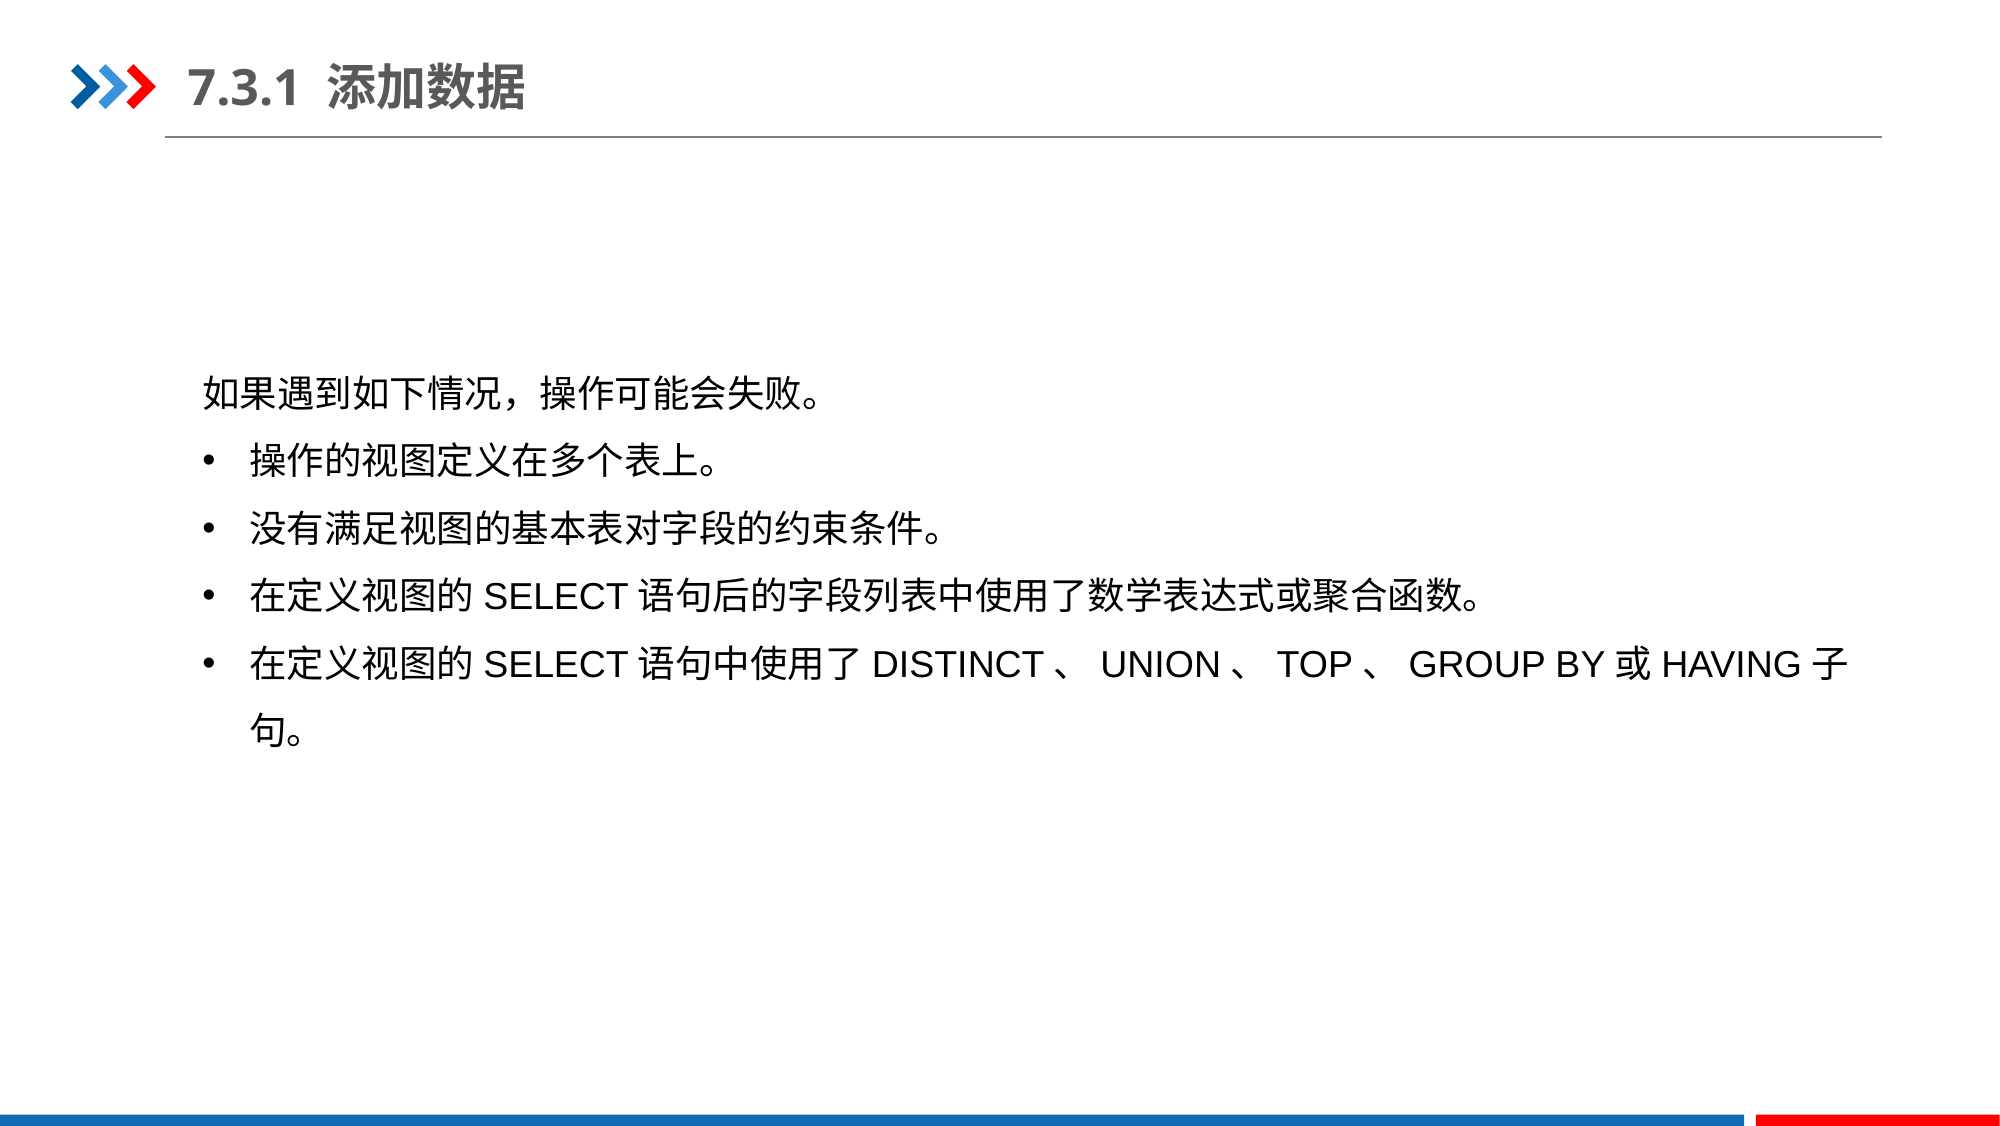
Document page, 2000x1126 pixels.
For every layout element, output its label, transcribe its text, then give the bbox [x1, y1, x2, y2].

text_box 7.3.1 添加数据 [187, 43, 827, 127]
text_box 如果遇到如下情况，操作可能会失败。 操作的视图定义在多个表上。 没有满足视图的基本表对字段的约束条件。 在定义视图的SELECT语句后的字段列表中使用了数学表达式或聚合函数。 在定义视图的SELECT语句中使用了DISTINCT、UNION、TOP、GROUP BY或HAVING子句。 [187, 340, 1867, 760]
